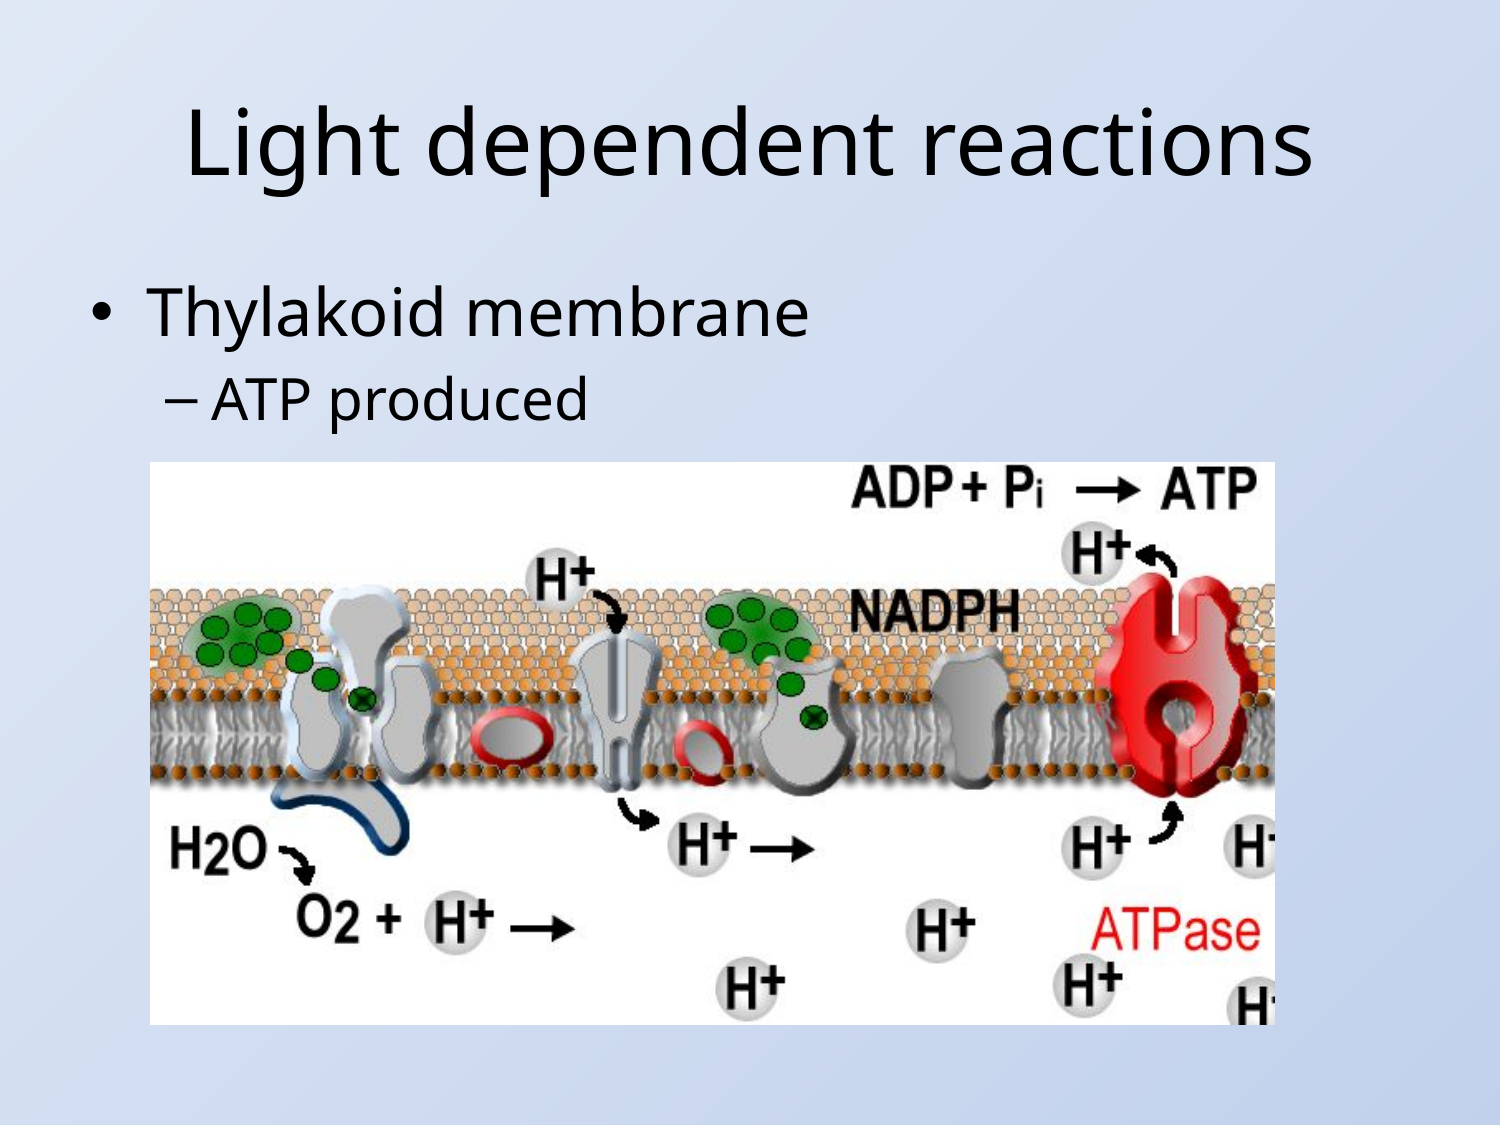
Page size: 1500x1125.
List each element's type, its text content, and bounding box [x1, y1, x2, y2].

picture [149, 462, 1276, 1026]
list Thylakoid membrane ATP produced [75, 262, 1425, 1005]
title Light dependent reactions [75, 45, 1425, 233]
